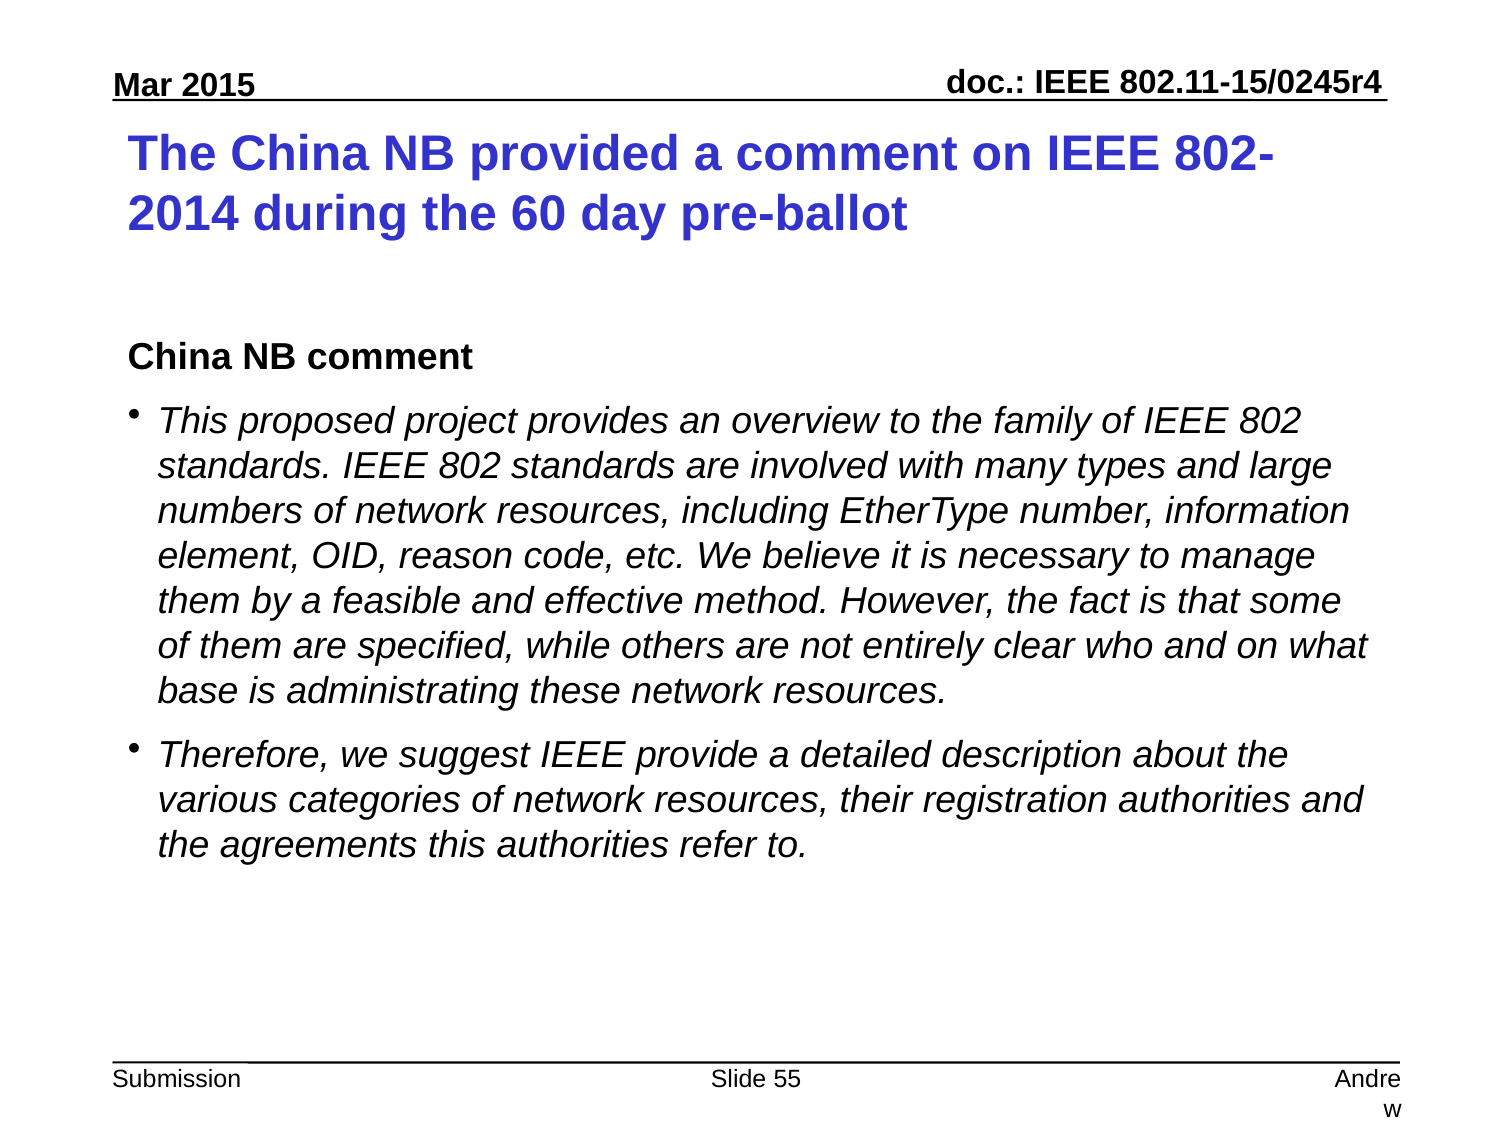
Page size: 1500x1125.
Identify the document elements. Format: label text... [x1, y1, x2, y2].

list China NB comment This proposed project provides an overview to the family of IEEE 802 standards. IEEE 802 standards are involved with many types and large numbers of network resources, including EtherType number, information element, OID, reason code, etc. We believe it is necessary to manage them by a feasible and effective method. However, the fact is that some of them are specified, while others are not entirely clear who and on what base is administrating these network resources. Therefore, we suggest IEEE provide a detailed description about the various categories of network resources, their registration authorities and the agreements this authorities refer to. [112, 324, 1388, 1000]
title The China NB provided a comment on IEEE 802-2014 during the 60 day pre-ballot [112, 112, 1388, 288]
footer Andrew Myles, Cisco [1320, 1061, 1402, 1093]
slide_number Slide 55 [709, 1061, 803, 1093]
